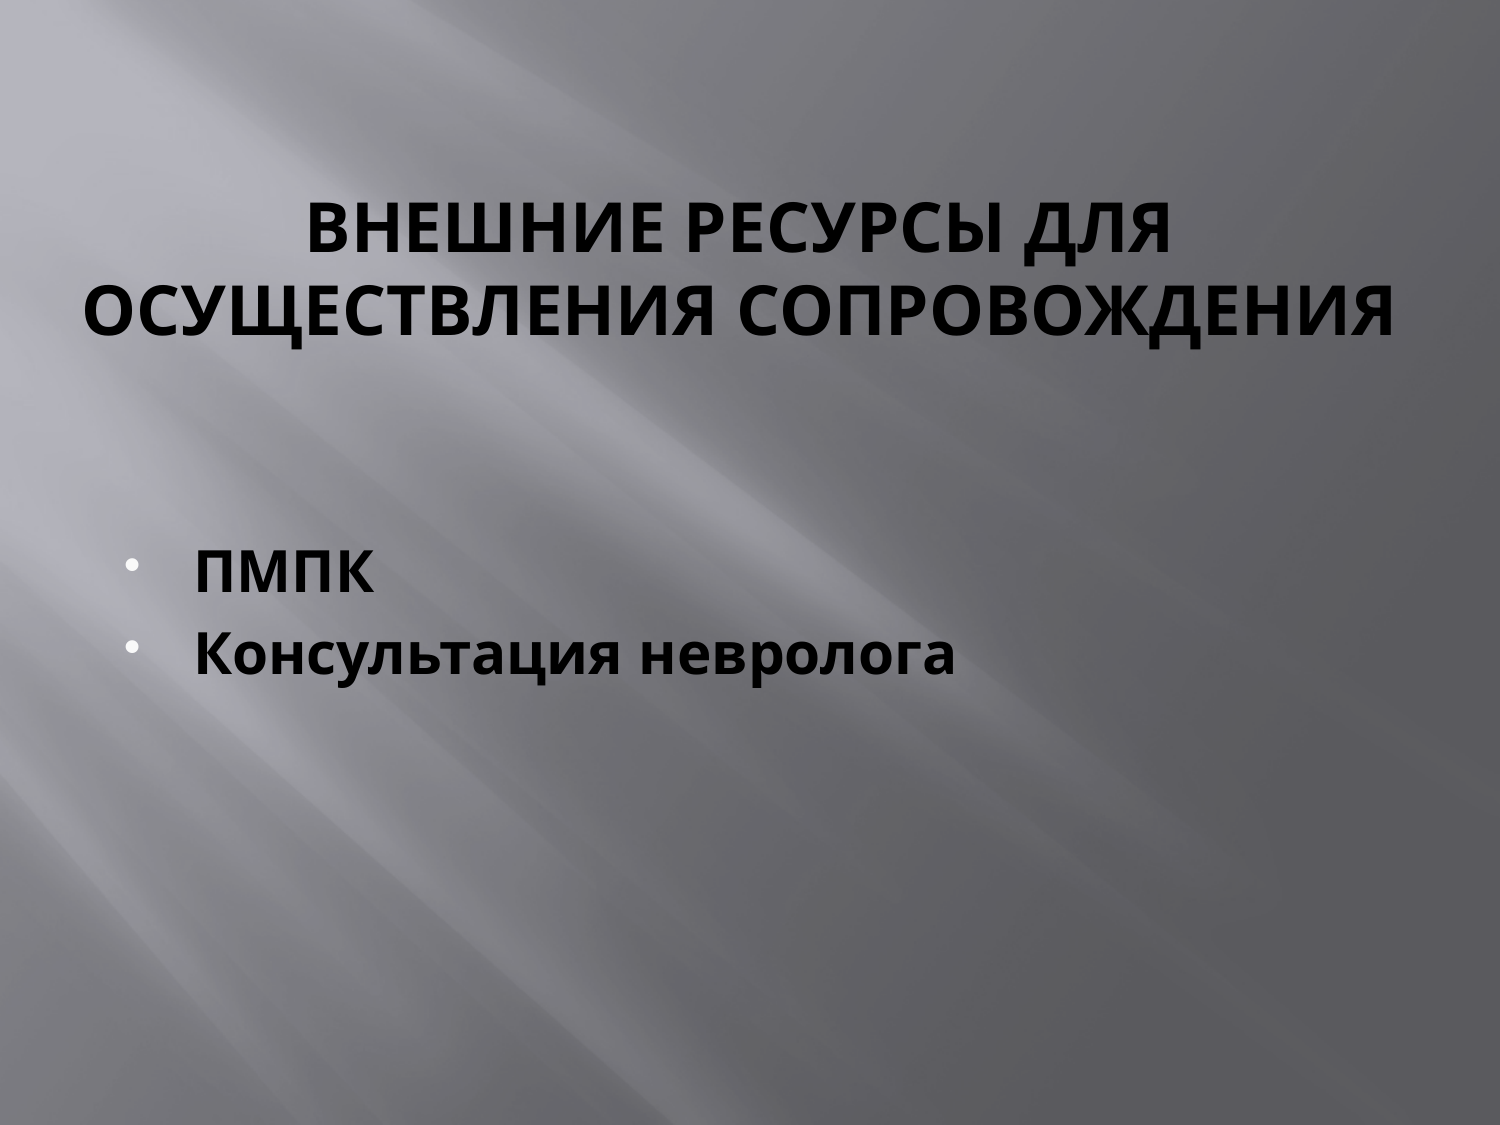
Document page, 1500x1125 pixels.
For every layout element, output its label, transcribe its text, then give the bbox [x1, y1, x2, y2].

title ВНЕШНИЕ РЕСУРСЫ ДЛЯ ОСУЩЕСТВЛЕНИЯ СОПРОВОЖДЕНИЯ [64, 172, 1415, 361]
list ПМПК Консультация невролога [88, 527, 1439, 1125]
